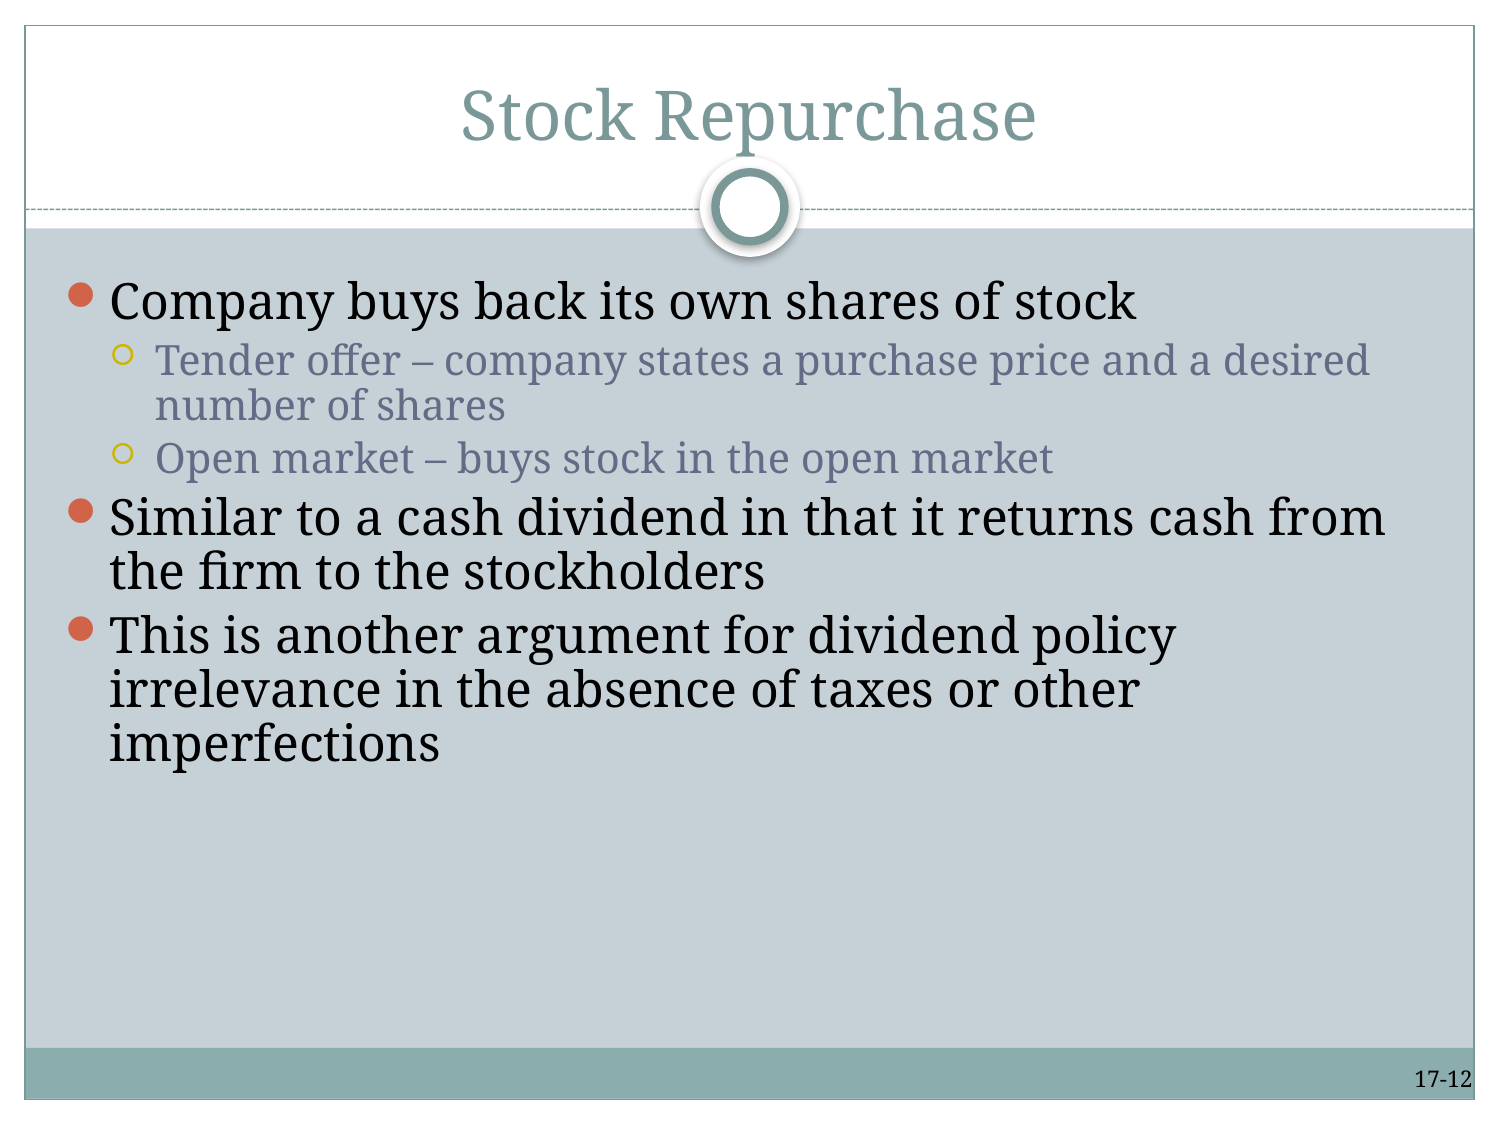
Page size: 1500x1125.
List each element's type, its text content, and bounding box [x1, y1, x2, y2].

text_box 17-12 [1355, 1057, 1500, 1104]
list Company buys back its own shares of stock Tender offer – company states a purchase price and a desired number of shares Open market – buys stock in the open market Similar to a cash dividend in that it returns cash from the firm to the stockholders This is another argument for dividend policy irrelevance in the absence of taxes or other imperfections [50, 269, 1450, 1013]
title Stock Repurchase [49, 37, 1450, 162]
